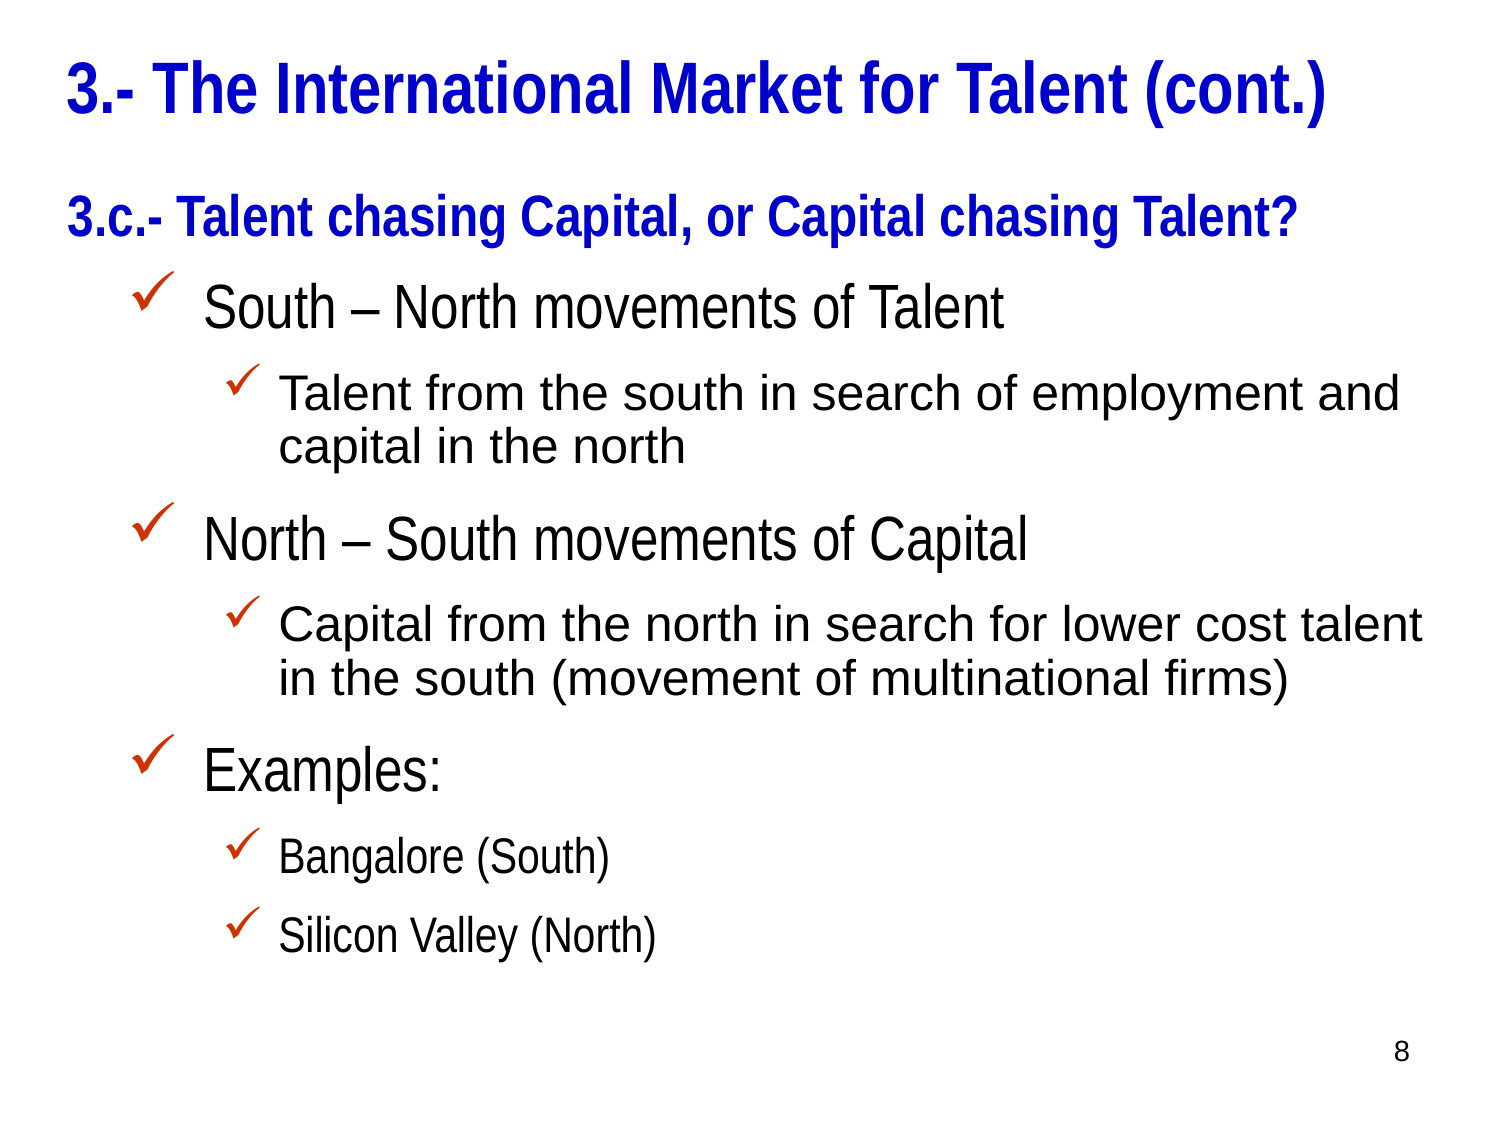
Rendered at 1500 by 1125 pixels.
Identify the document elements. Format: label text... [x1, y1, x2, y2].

text_box South – North movements of Talent Talent from the south in search of employment and capital in the north North – South movements of Capital Capital from the north in search for lower cost talent in the south (movement of multinational firms) Examples: Bangalore (South) Silicon Valley (North) [112, 267, 1459, 971]
text_box 3.c.- Talent chasing Capital, or Capital chasing Talent? [53, 170, 1471, 255]
slide_number 8 [1074, 1024, 1426, 1103]
text_box 3.- The International Market for Talent (cont.) [41, 43, 1436, 137]
